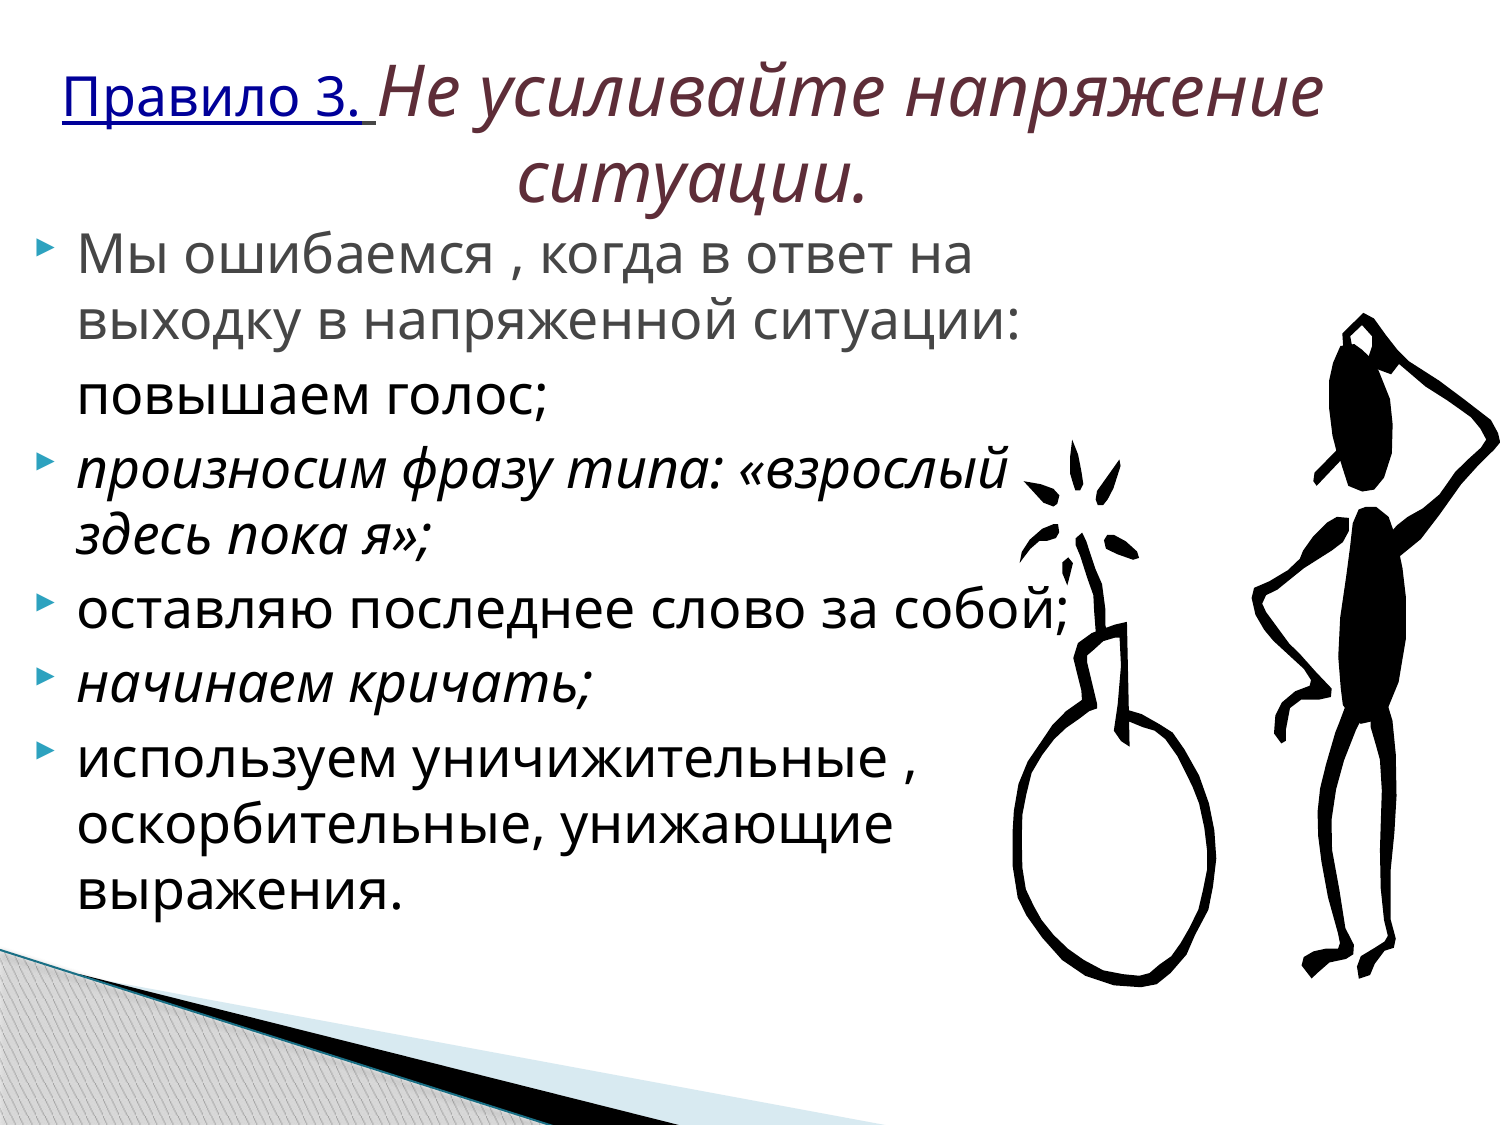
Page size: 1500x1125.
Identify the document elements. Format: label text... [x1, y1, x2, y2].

list Мы ошибаемся , когда в ответ на выходку в напряженной ситуации: повышаем голос; произносим фразу типа: «взрослый здесь пока я»; оставляю последнее слово за собой; начинаем кричать; используем уничижительные , оскорбительные, унижающие выражения. [0, 210, 1090, 1024]
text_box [1012, 312, 1500, 988]
title Правило 3. Не усиливайте напряжение ситуации. [0, 37, 1388, 225]
